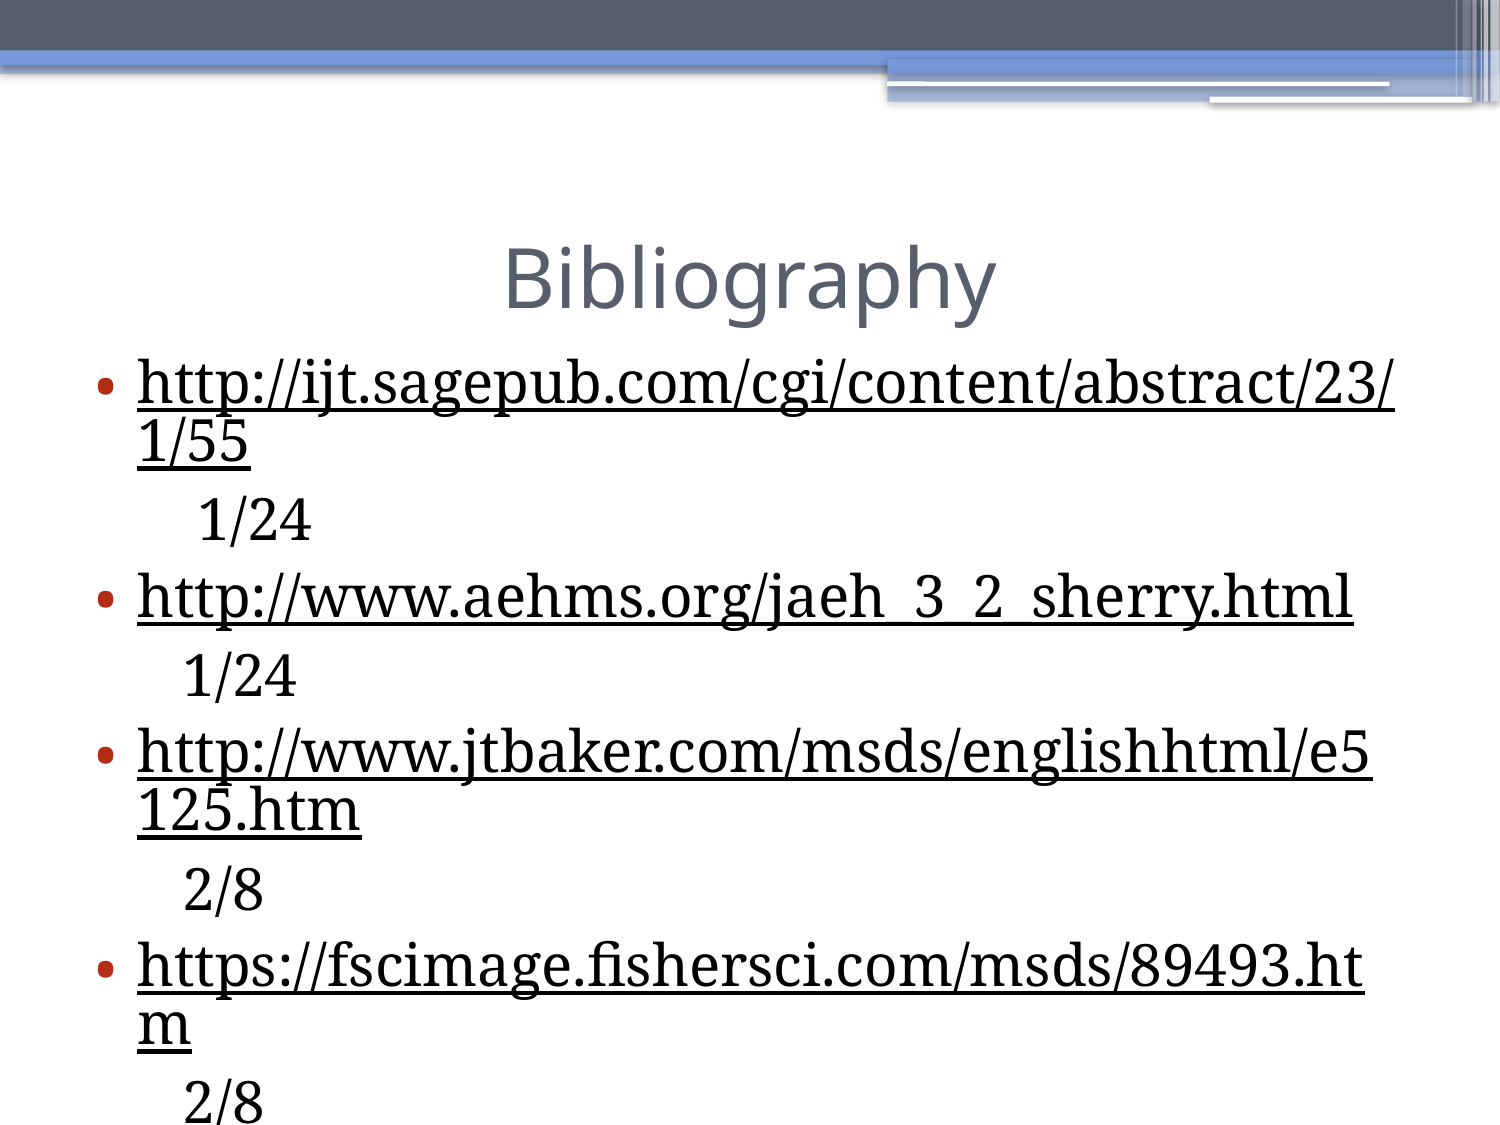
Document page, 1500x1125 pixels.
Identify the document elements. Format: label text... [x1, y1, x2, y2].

title Bibliography [75, 187, 1425, 363]
list http://ijt.sagepub.com/cgi/content/abstract/23/1/55 1/24 http://www.aehms.org/jaeh_3_2_sherry.html 1/24 http://www.jtbaker.com/msds/englishhtml/e5125.htm 2/8 https://fscimage.fishersci.com/msds/89493.htm 2/8 http://www.atsdr.cdc.gov/tfacts96.html 2/10 [62, 337, 1413, 1088]
